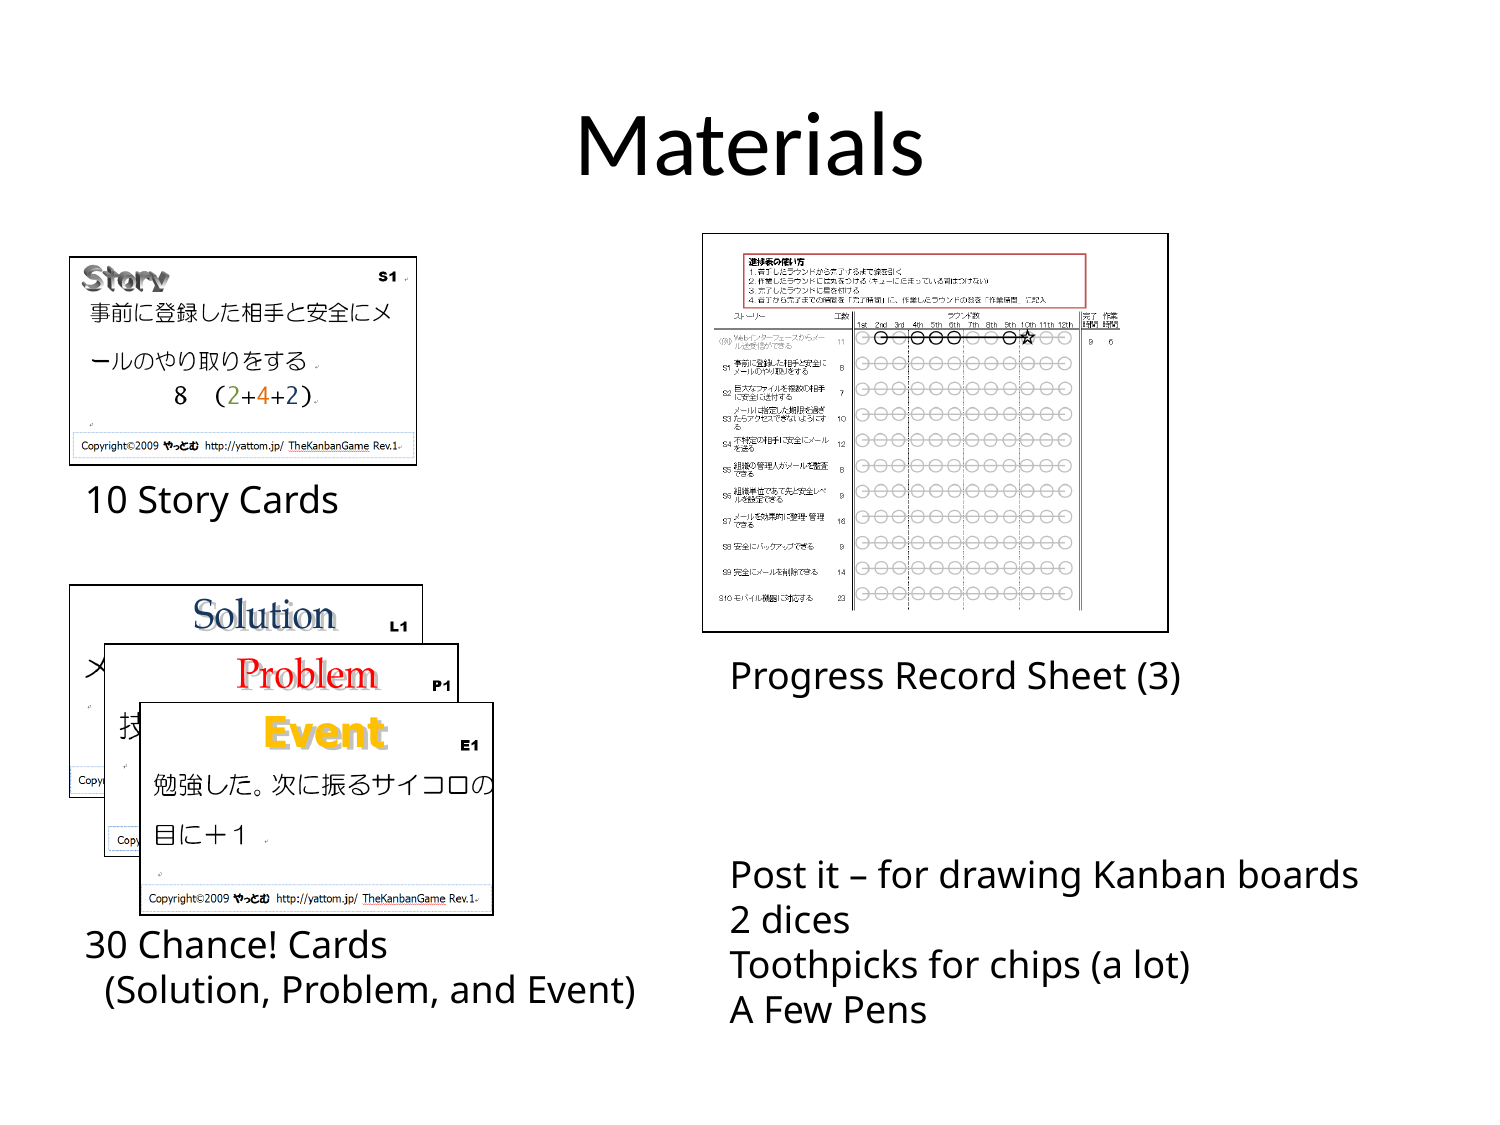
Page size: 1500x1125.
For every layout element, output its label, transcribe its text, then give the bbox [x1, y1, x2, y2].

picture [70, 585, 458, 856]
text_box Post it – for drawing Kanban boards 2 dices Toothpicks for chips (a lot) A Few Pens [714, 843, 1430, 1039]
text_box 10 Story Cards [70, 468, 539, 529]
text_box Progress Record Sheet (3) [714, 644, 1278, 705]
text_box 30 Chance! Cards (Solution, Problem, and Event) [70, 913, 680, 1019]
picture [70, 257, 416, 465]
picture [702, 234, 1168, 632]
title Materials [74, 44, 1426, 233]
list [140, 702, 493, 915]
